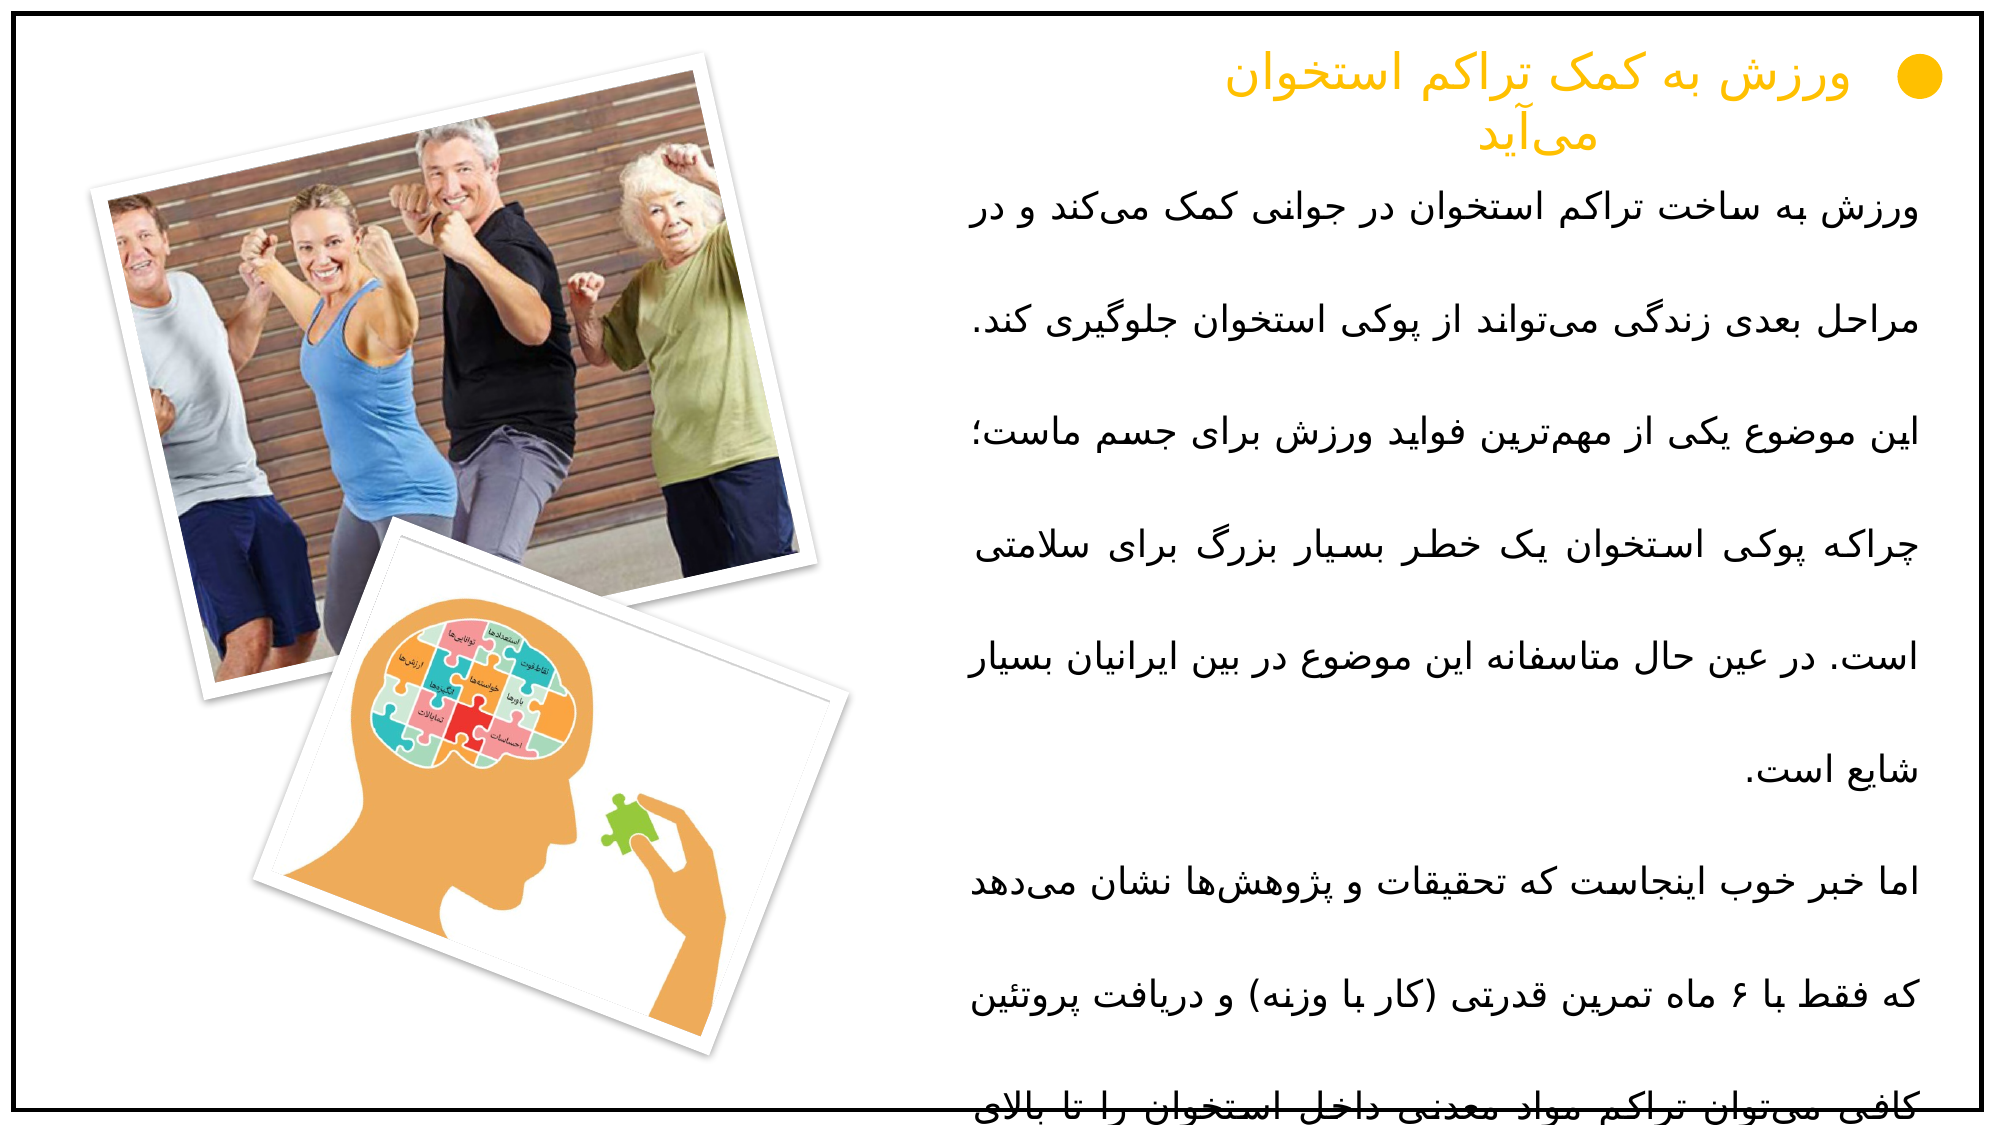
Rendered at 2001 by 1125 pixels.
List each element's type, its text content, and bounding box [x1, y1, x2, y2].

picture [108, 71, 829, 1035]
text_box ورزش به کمک تراکم استخوان می‌آید [1171, 31, 1906, 107]
text_box ورزش به ساخت تراکم استخوان در جوانی کمک می‌کند و در مراحل بعدی زندگی می‌تواند از پوکی استخوان جلوگیری کند. این موضوع یکی از مهم‌ترین فواید ورزش برای جسم ماست؛ چراکه پوکی استخوان یک خطر بسیار بزرگ برای سلامتی است. در عین حال متاسفانه این موضوع در بین ایرانیان بسیار شایع است. اما خبر خوب اینجاست که تحقیقات و پژوهش‌ها نشان می‌دهد که فقط با ۶ ماه تمرین قدرتی (کار با وزنه) و دریافت پروتئین کافی می‌توان تراکم مواد معدنی داخل استخوان را تا بالای ۱۲% افزایش داد. تمریناتی که در افزایش تراکم استخوان مفید هستند شامل اسکات، لانگز، پرس و دیگر تمرینات چند مفصلی است. [954, 107, 1935, 1125]
